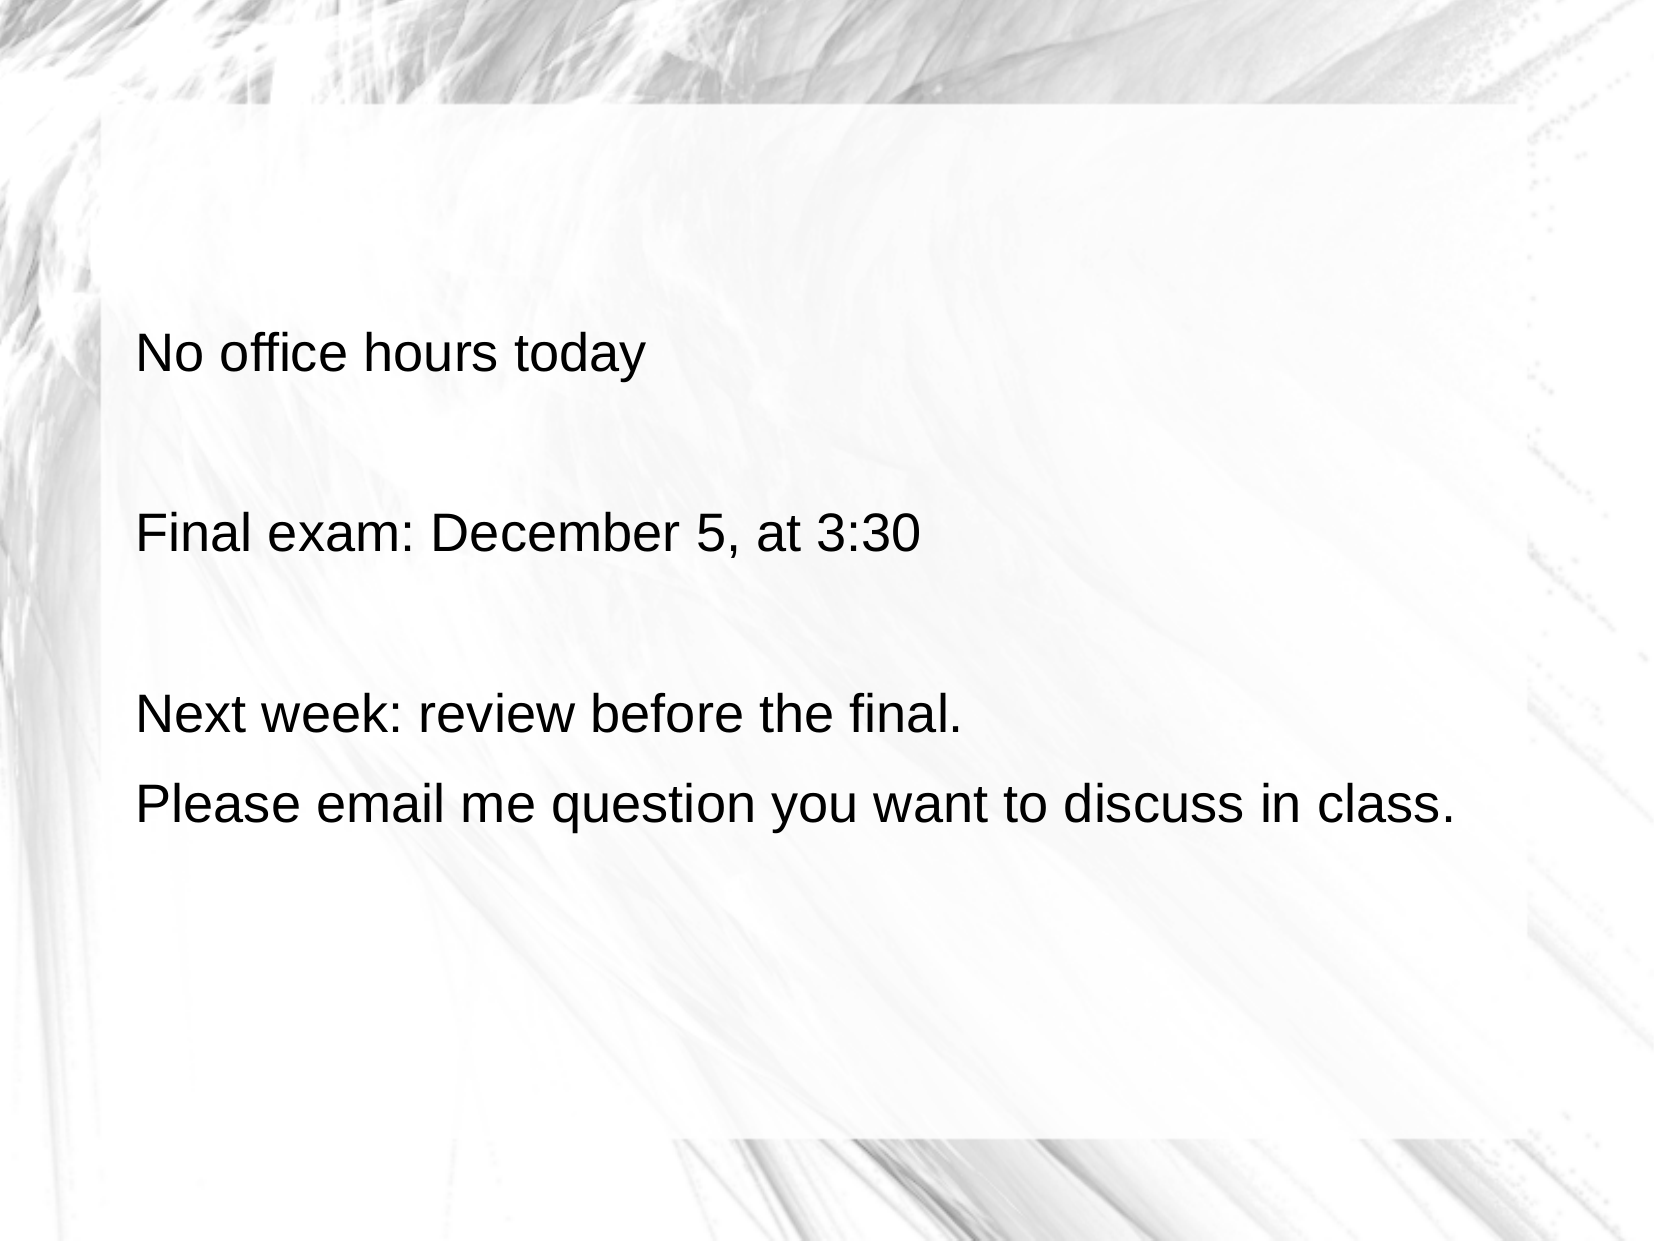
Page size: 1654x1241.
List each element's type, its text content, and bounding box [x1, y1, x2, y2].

list No office hours today Final exam: December 5, at 3:30 Next week: review before the final. Please email me question you want to discuss in class. [118, 319, 1571, 1109]
picture [0, 0, 1654, 1241]
